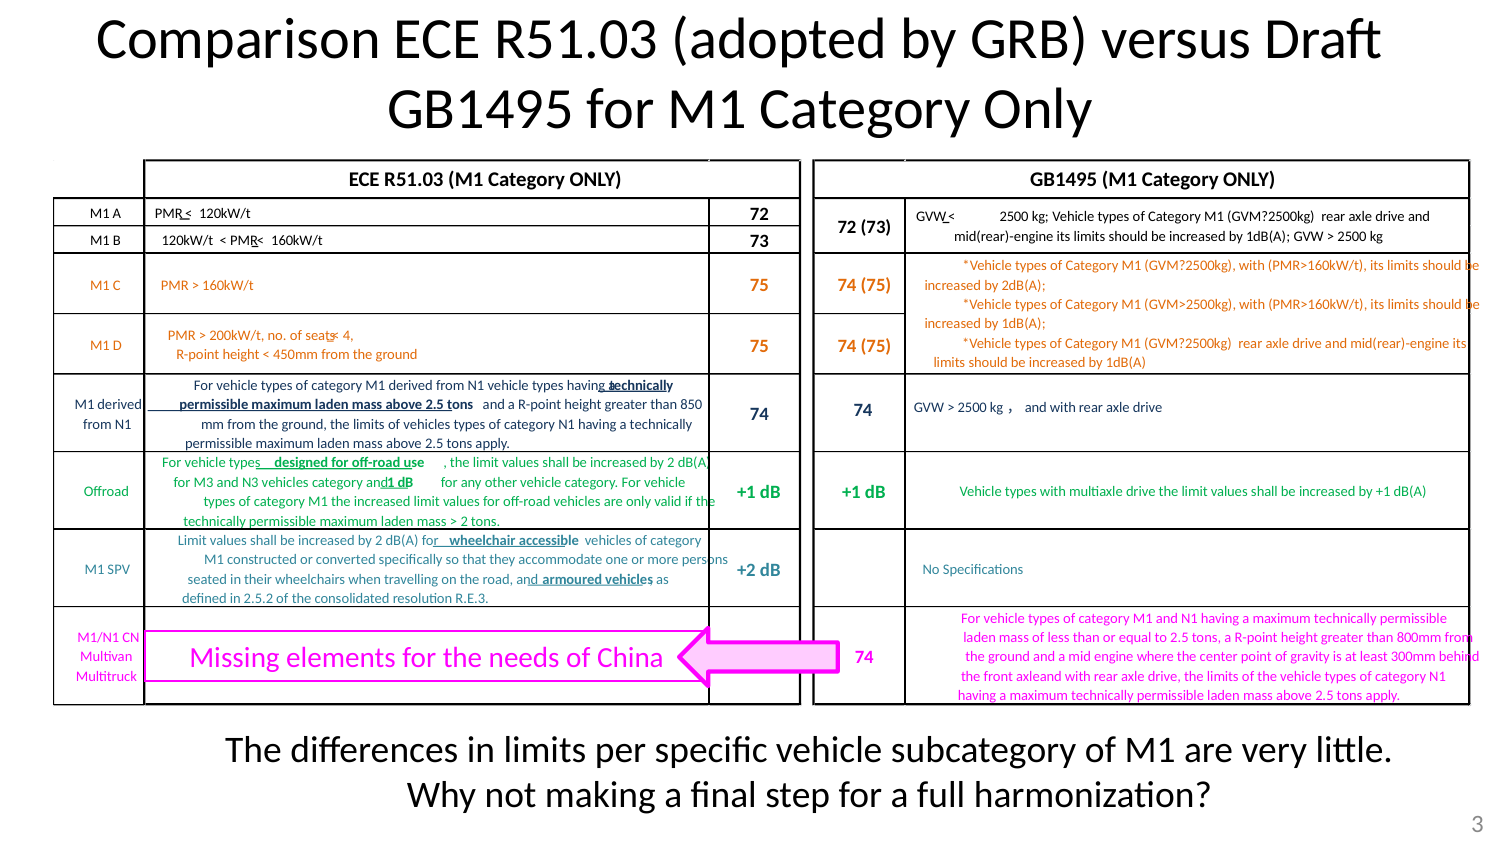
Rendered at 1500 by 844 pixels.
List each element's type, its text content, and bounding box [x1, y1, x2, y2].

text_box 3 [1442, 802, 1499, 843]
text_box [820, 397, 1162, 421]
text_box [812, 691, 844, 707]
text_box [832, 255, 1500, 379]
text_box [812, 159, 1472, 632]
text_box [144, 627, 838, 687]
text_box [52, 159, 802, 707]
title Comparison ECE R51.03 (adopted by GRB) versus Draft GB1495 for M1 Category Only [64, 0, 1415, 48]
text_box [850, 608, 1500, 712]
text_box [832, 206, 1482, 252]
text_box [837, 479, 1479, 509]
text_box [0, 48, 1500, 796]
text_box The differences in limits per specific vehicle subcategory of M1 are very little. Why not making a final step for a full harmonization? [210, 796, 1410, 822]
